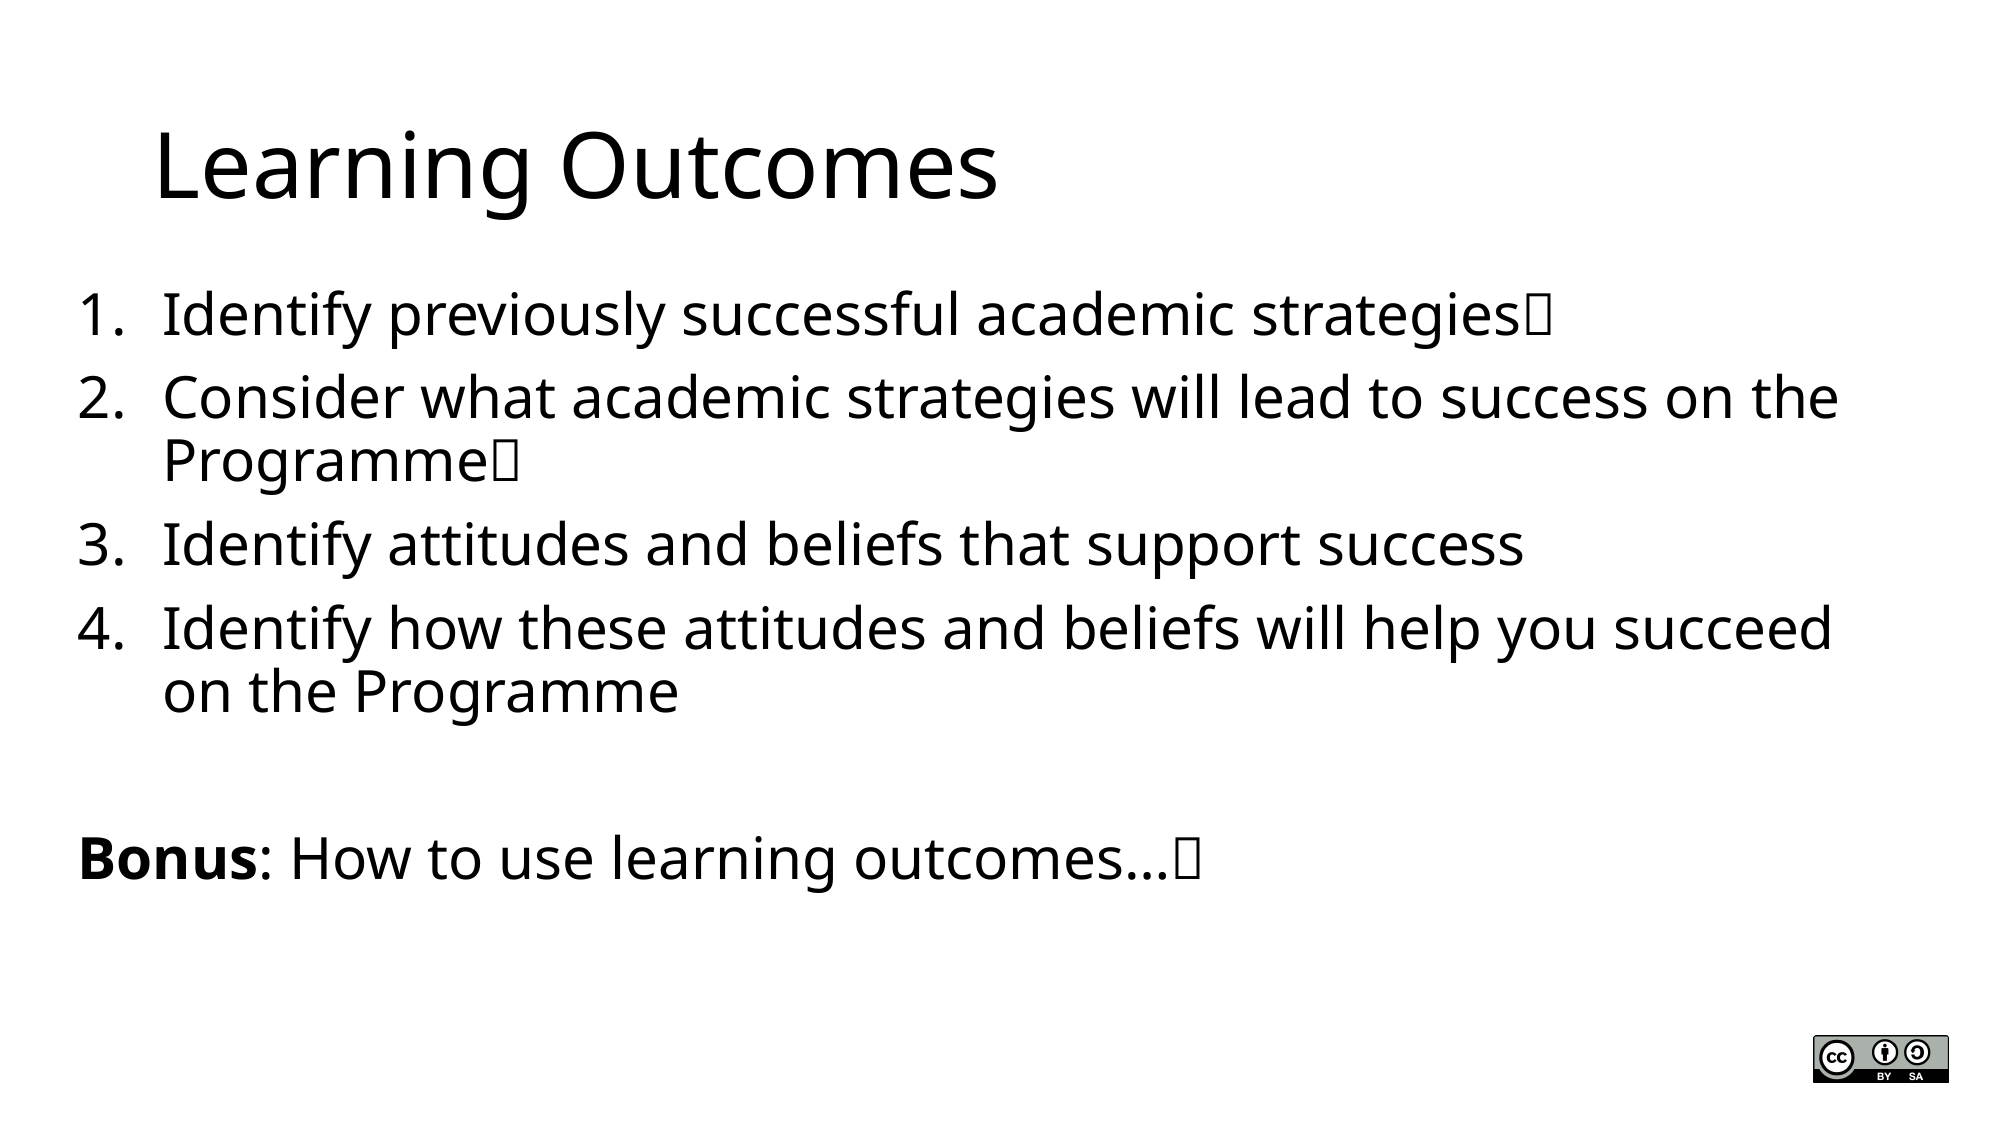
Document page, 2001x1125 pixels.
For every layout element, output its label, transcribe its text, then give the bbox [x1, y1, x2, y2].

title Learning Outcomes [137, 59, 1863, 277]
picture [1812, 1034, 1949, 1084]
list Identify previously successful academic strategies✅ Consider what academic strategies will lead to success on the Programme✅ Identify attitudes and beliefs that support success Identify how these attitudes and beliefs will help you succeed on the Programme Bonus: How to use learning outcomes…✅ [62, 277, 1910, 992]
